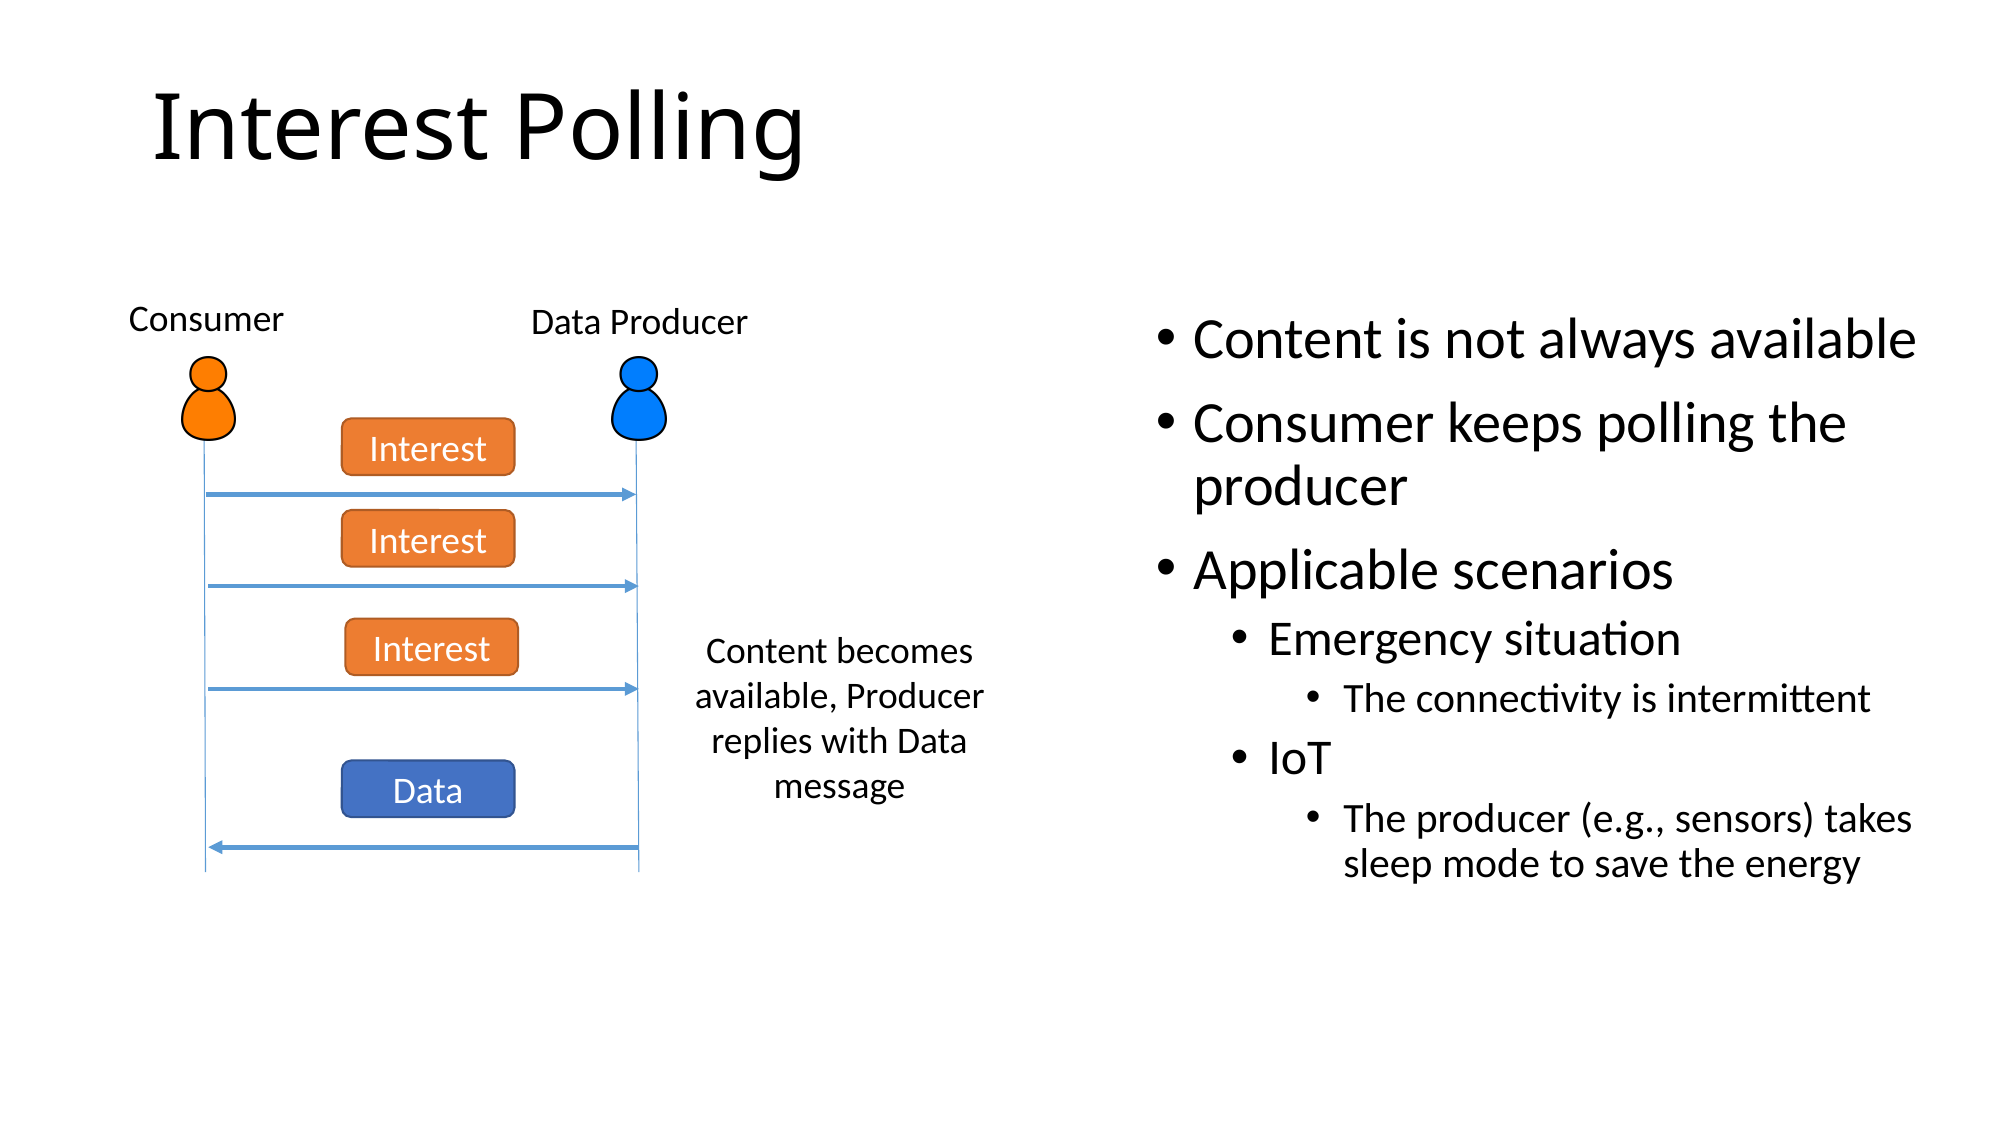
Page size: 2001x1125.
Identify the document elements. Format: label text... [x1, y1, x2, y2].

text_box Interest [340, 508, 516, 568]
text_box Interest [344, 617, 520, 677]
title Interest Polling [137, 59, 1863, 200]
text_box Content becomes available, Producer replies with Data message [653, 618, 1026, 814]
text_box Content is not always available Consumer keeps polling the producer Applicable scenarios Emergency situation The connectivity is intermittent IoT The producer (e.g., sensors) takes sleep mode to save the energy [1141, 300, 1978, 918]
text_box Data [340, 759, 516, 819]
text_box Consumer [114, 286, 300, 347]
text_box Data Producer [516, 289, 764, 349]
text_box Interest [340, 417, 516, 477]
picture [611, 356, 667, 441]
picture [180, 356, 236, 441]
